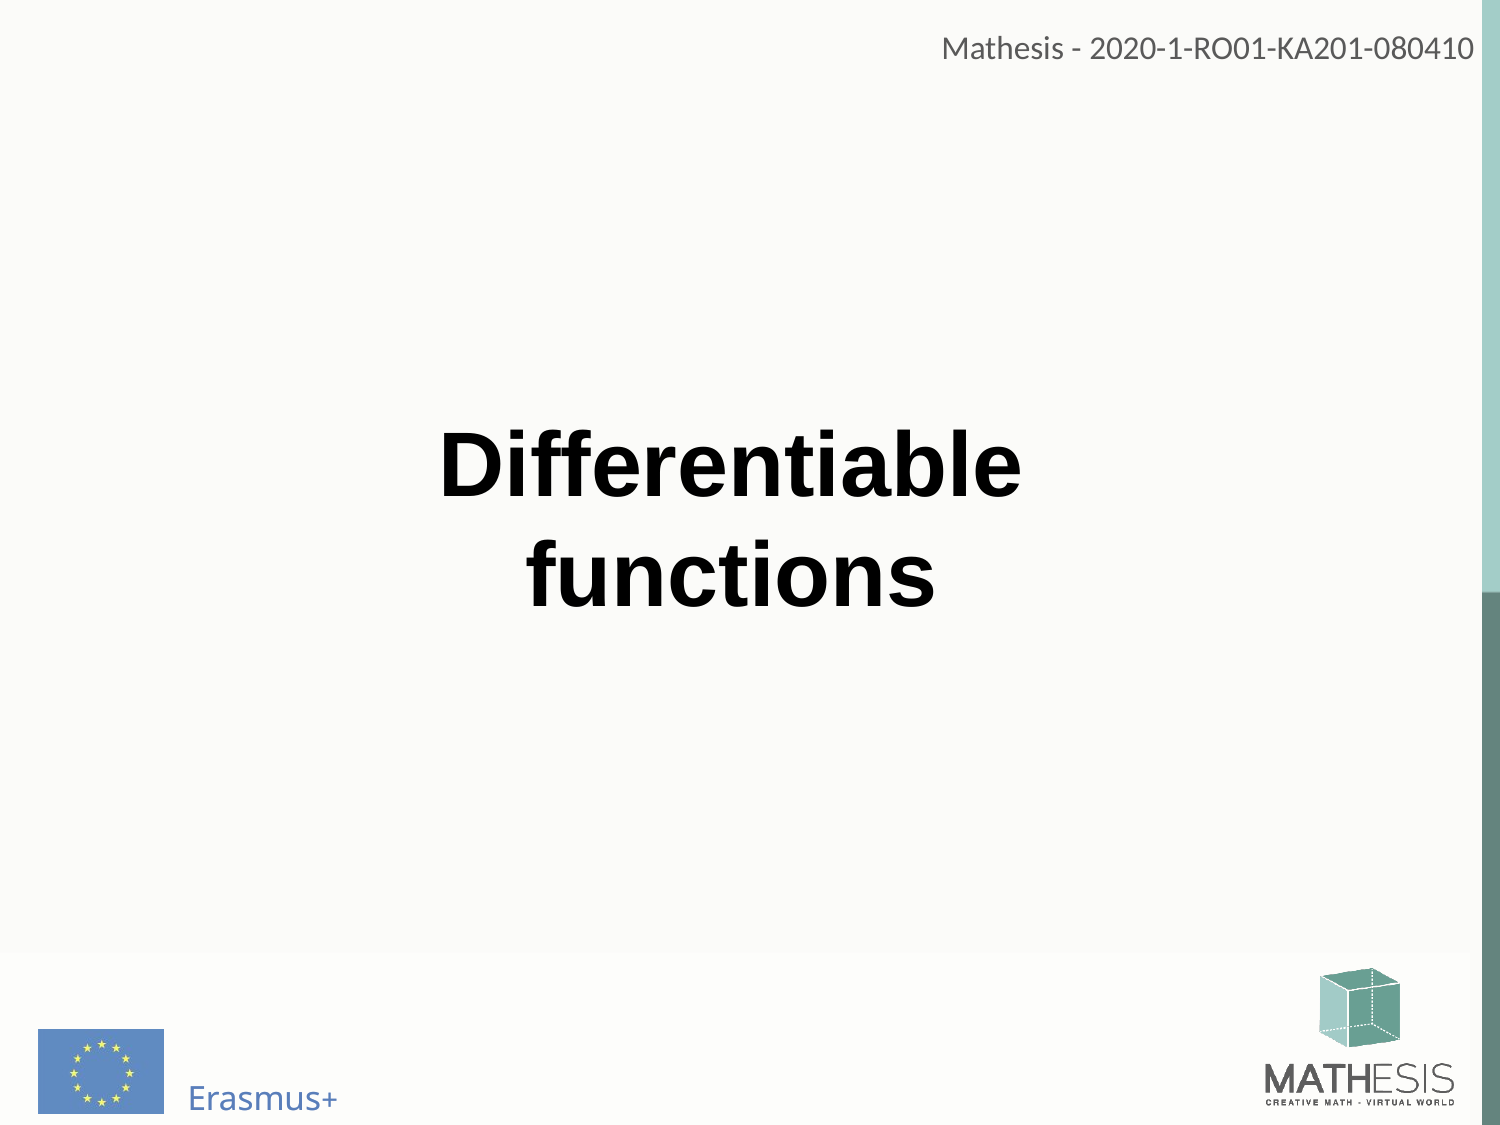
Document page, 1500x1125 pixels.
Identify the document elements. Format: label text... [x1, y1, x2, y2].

subtitle Differentiable functions [206, 397, 1257, 685]
